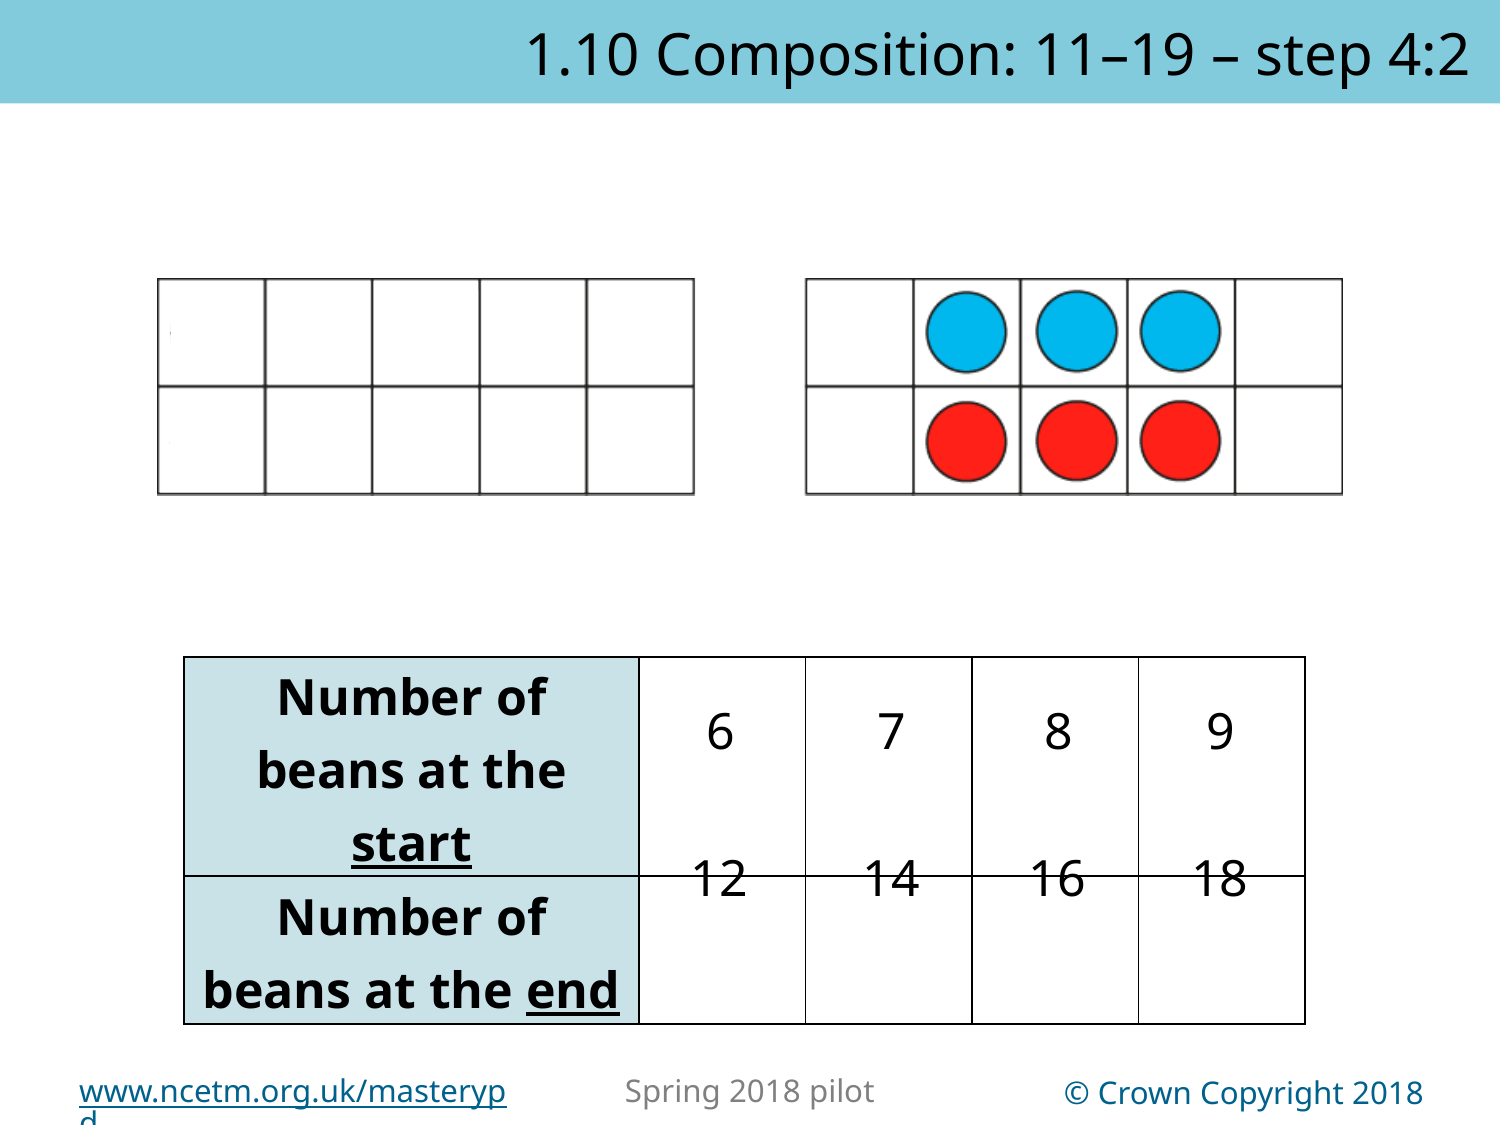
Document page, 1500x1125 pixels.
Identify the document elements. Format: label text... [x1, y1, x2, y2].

table_cell [640, 877, 805, 1023]
list 1.10 Composition: 11–19 – step 4:2 [0, 0, 1500, 104]
table_cell Number of beans at the end [185, 877, 638, 1023]
table_header [973, 658, 1138, 875]
text_box 6 [678, 692, 762, 768]
text_box 8 [1017, 692, 1100, 768]
table_cell [1139, 877, 1304, 1023]
table_cell [973, 877, 1138, 1023]
text_box 12 [674, 839, 764, 915]
table_header [640, 658, 805, 875]
text_box 18 [1175, 839, 1265, 915]
table_header [1139, 658, 1304, 875]
table_header [806, 658, 971, 875]
picture [157, 278, 1343, 496]
table_header Number of beans at the start [185, 658, 638, 875]
text_box 9 [1179, 692, 1263, 768]
text_box 7 [850, 692, 934, 768]
table_cell [806, 877, 971, 1023]
text_box 16 [1012, 839, 1102, 915]
text_box 14 [846, 839, 936, 915]
